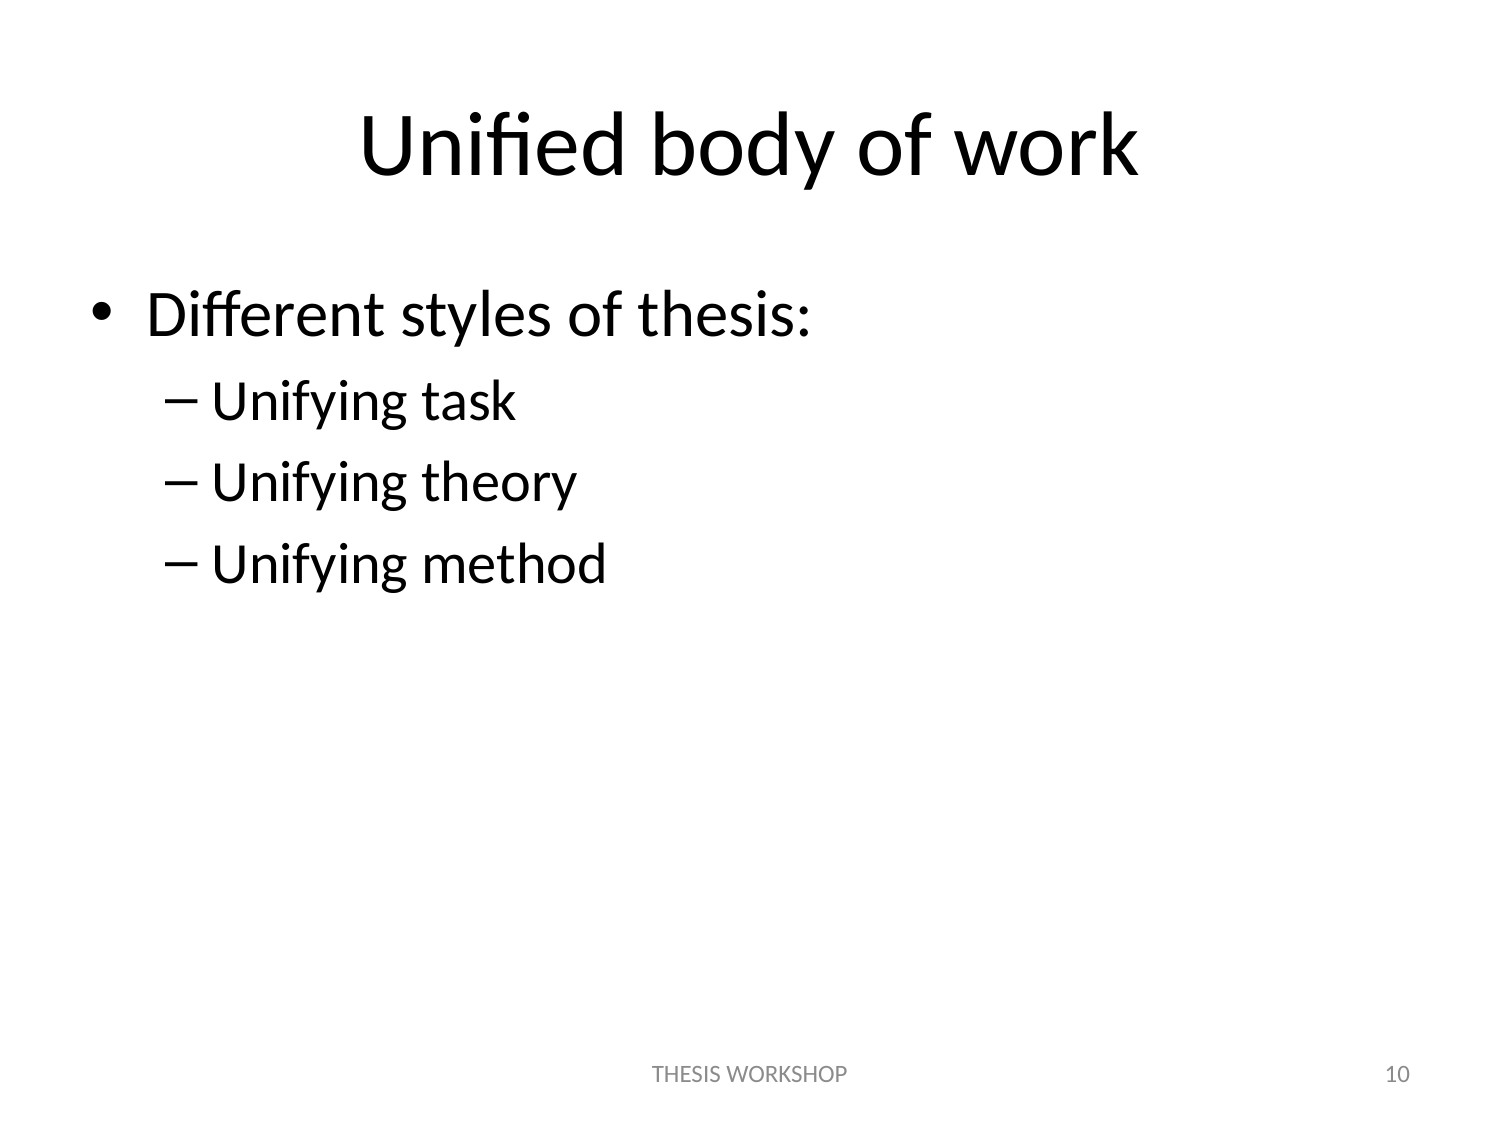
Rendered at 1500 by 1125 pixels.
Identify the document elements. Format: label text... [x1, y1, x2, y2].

list Different styles of thesis: Unifying task Unifying theory Unifying method [75, 262, 1425, 1005]
title Unified body of work [75, 45, 1425, 233]
footer THESIS WORKSHOP [512, 1042, 988, 1103]
slide_number 10 [1074, 1042, 1425, 1103]
